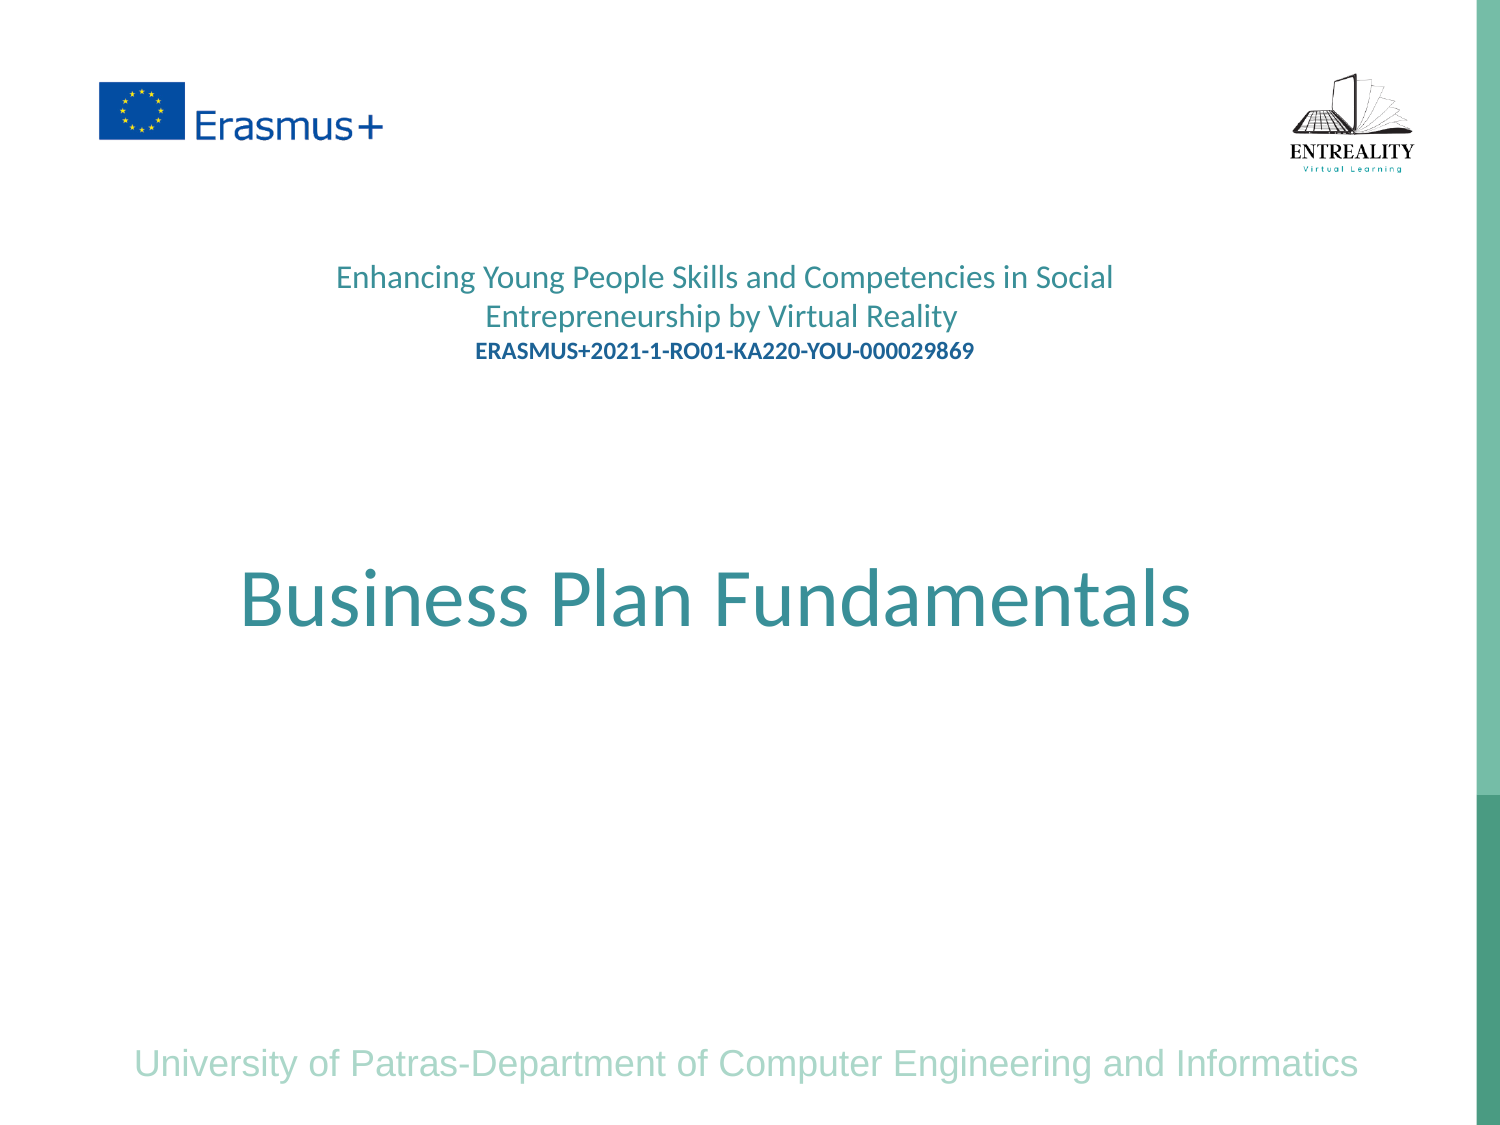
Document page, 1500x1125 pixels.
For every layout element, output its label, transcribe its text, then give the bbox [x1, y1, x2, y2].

picture [81, 64, 399, 156]
picture [1246, 17, 1458, 229]
text_box Enhancing Young People Skills and Competencies in Social Entrepreneurship by Virtual Reality ERASMUS+2021-1-RO01-KA220-YOU-000029869 [275, 247, 1176, 372]
text_box University of Patras-Department of Computer Engineering and Informatics [82, 1031, 1412, 1092]
title Business Plan Fundamentals [63, 486, 1388, 700]
